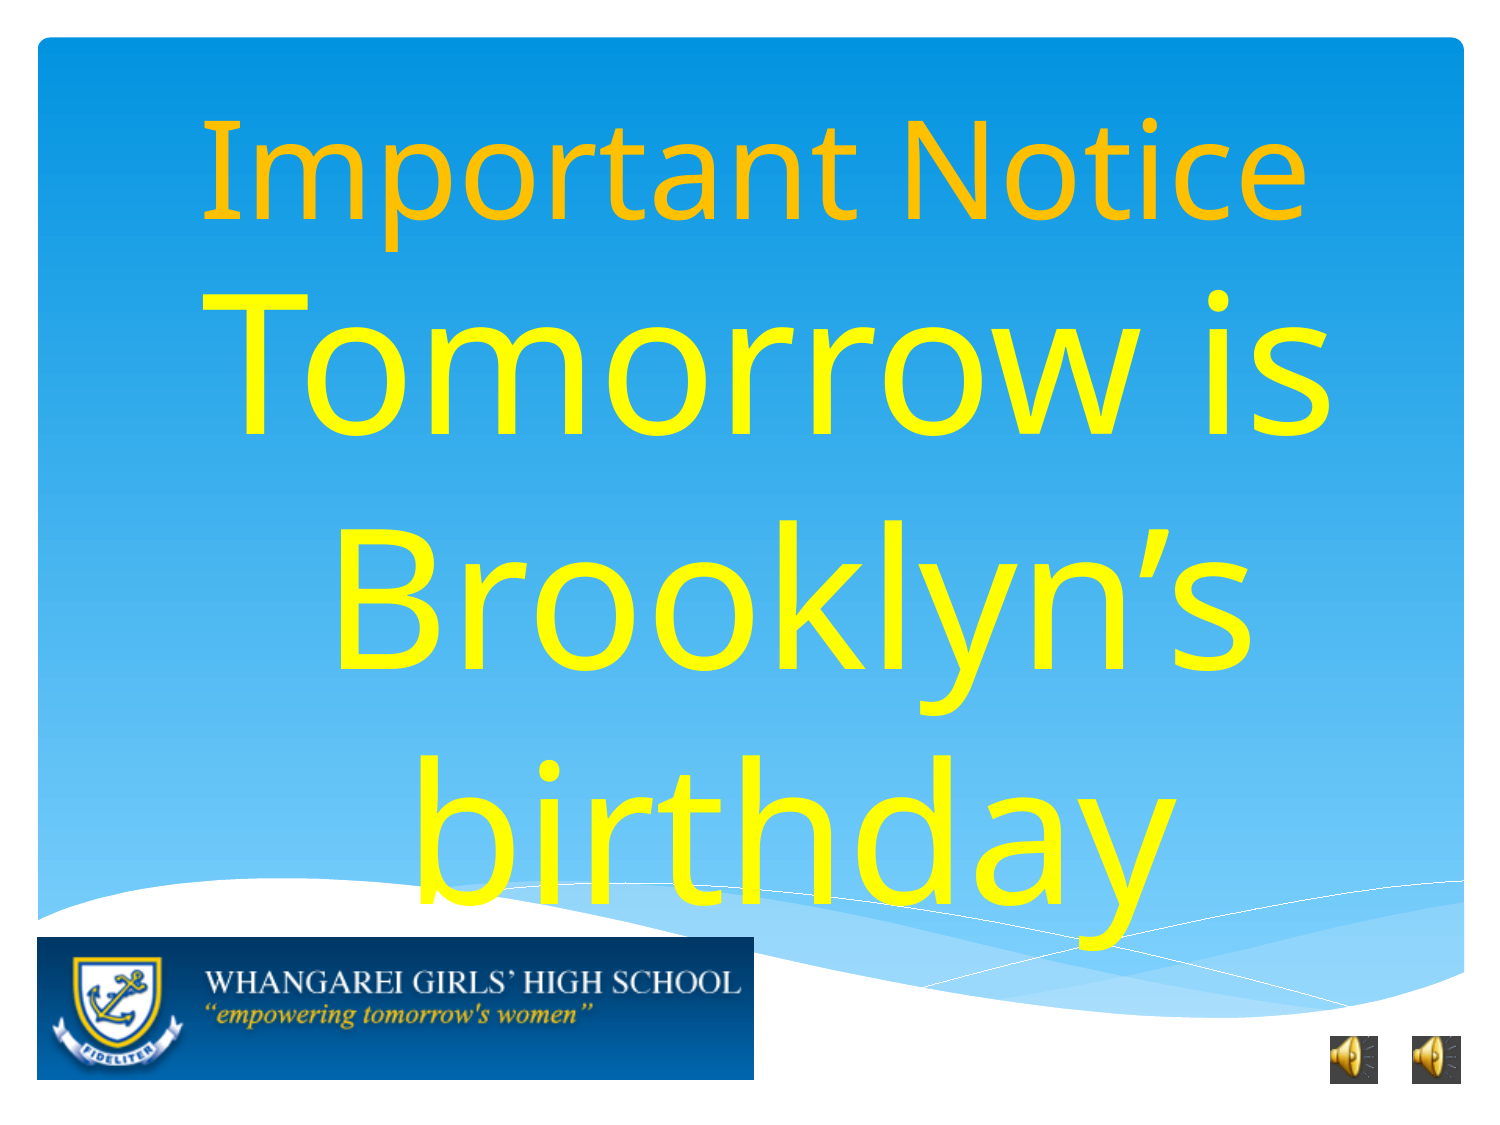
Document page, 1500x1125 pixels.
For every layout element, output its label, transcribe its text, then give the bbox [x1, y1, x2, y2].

text_box Tomorrow is Brooklyn’s birthday [149, 231, 1391, 963]
picture [1411, 1034, 1462, 1086]
text_box Important Notice [149, 37, 1362, 255]
picture [37, 937, 754, 1080]
picture [1328, 1034, 1380, 1086]
